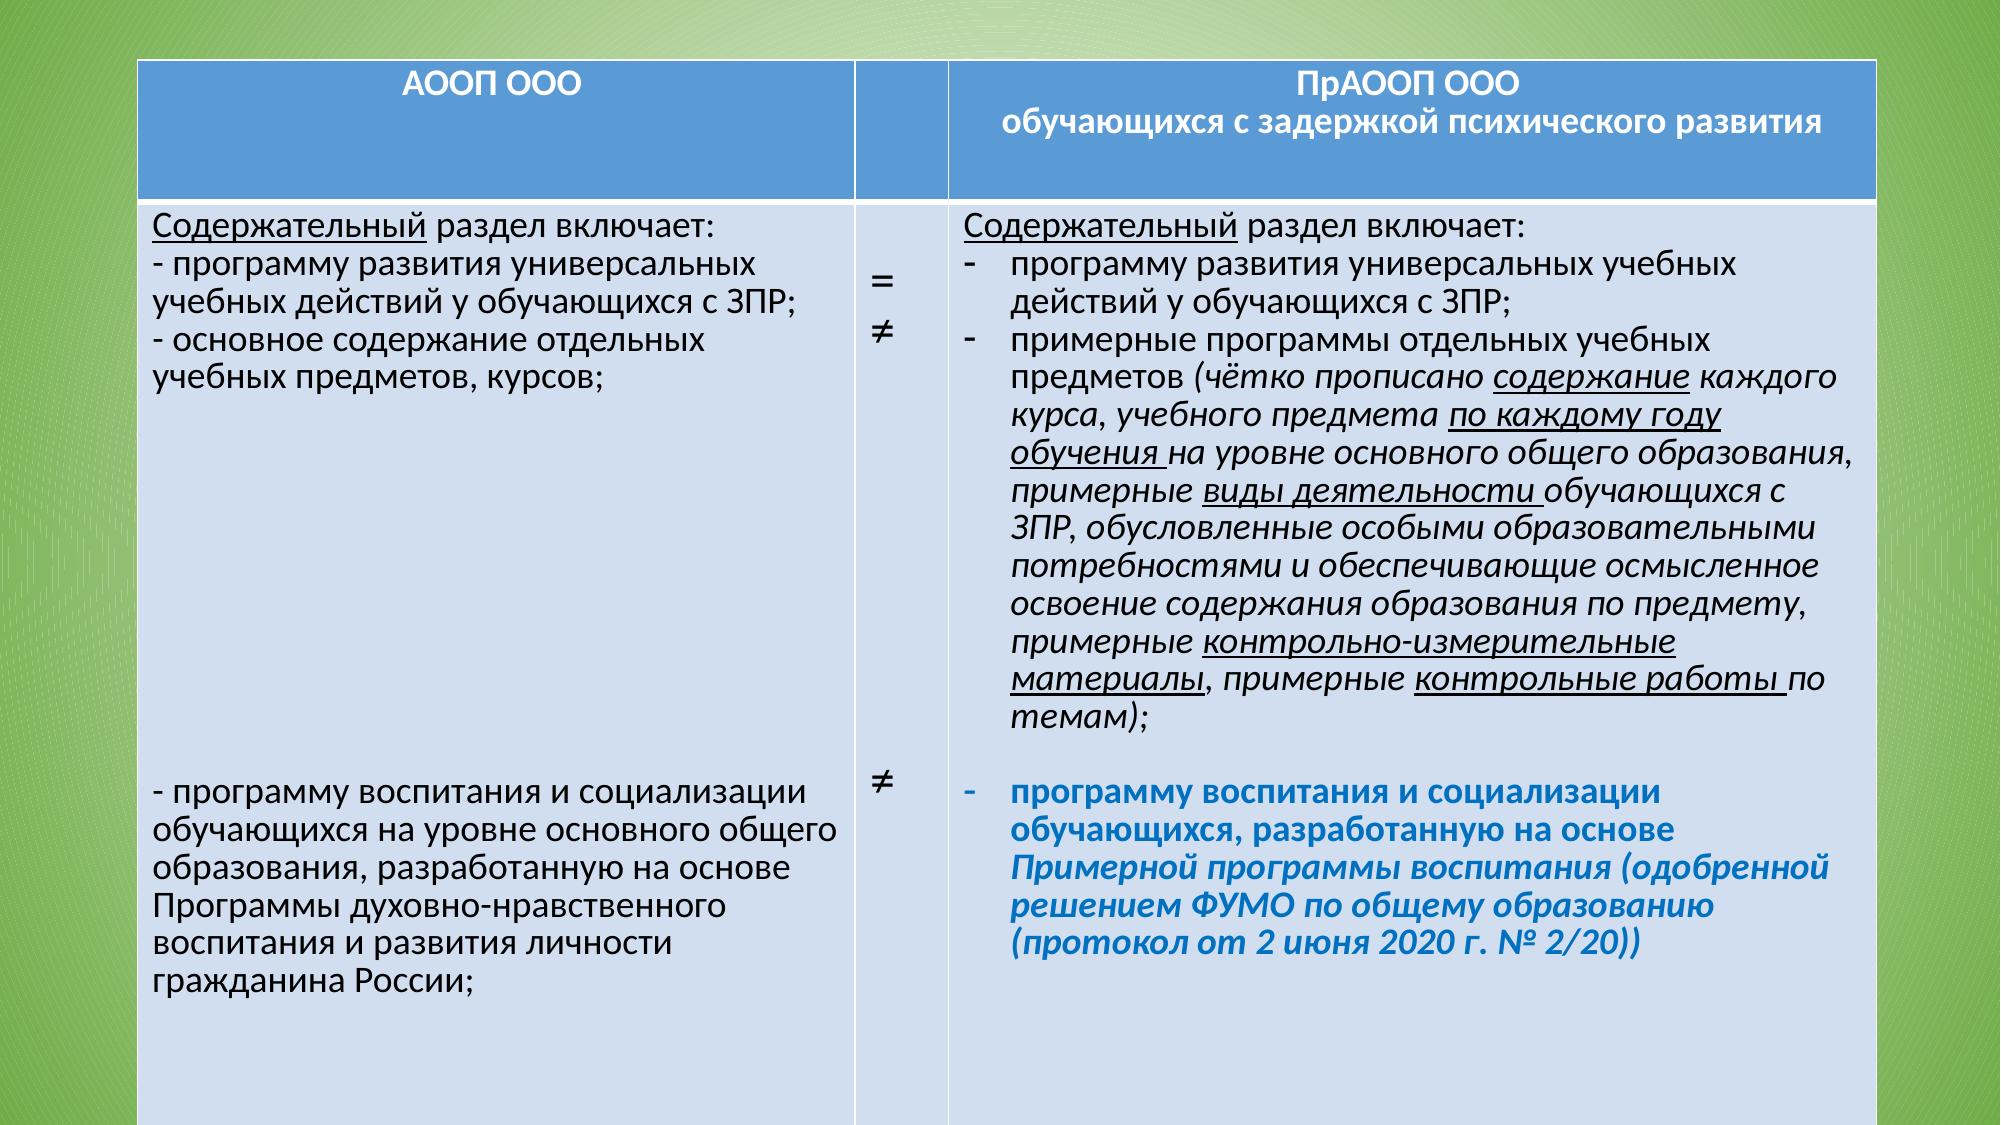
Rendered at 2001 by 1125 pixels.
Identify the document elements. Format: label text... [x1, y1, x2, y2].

table_header ПрАООП ООО обучающихся с задержкой психического развития [949, 61, 1876, 199]
table_header [856, 61, 948, 199]
table_cell Содержательный раздел включает: программу развития универсальных учебных действий у обучающихся с ЗПР; примерные программы отдельных учебных предметов (чётко прописано содержание каждого курса, учебного предмета по каждому году обучения на уровне основного общего образования, примерные виды деятельности обучающихся с ЗПР, обусловленные особыми образовательными потребностями и обеспечивающие осмысленное освоение содержания образования по предмету, примерные контрольно-измерительные материалы, примерные контрольные работы по темам); программу воспитания и социализации обучающихся, разработанную на основе Примерной программы воспитания (одобренной решением ФУМО по общему образованию (протокол от 2 июня 2020 г. № 2/20)) [949, 205, 1876, 1125]
table_cell Содержательный раздел включает: - программу развития универсальных учебных действий у обучающихся с ЗПР; - основное содержание отдельных учебных предметов, курсов; - программу воспитания и социализации обучающихся на уровне основного общего образования, разработанную на основе Программы духовно-нравственного воспитания и развития личности гражданина России; [138, 205, 854, 1125]
table_header АООП ООО [138, 61, 854, 199]
table_cell = ≠ ≠ [856, 205, 948, 1125]
